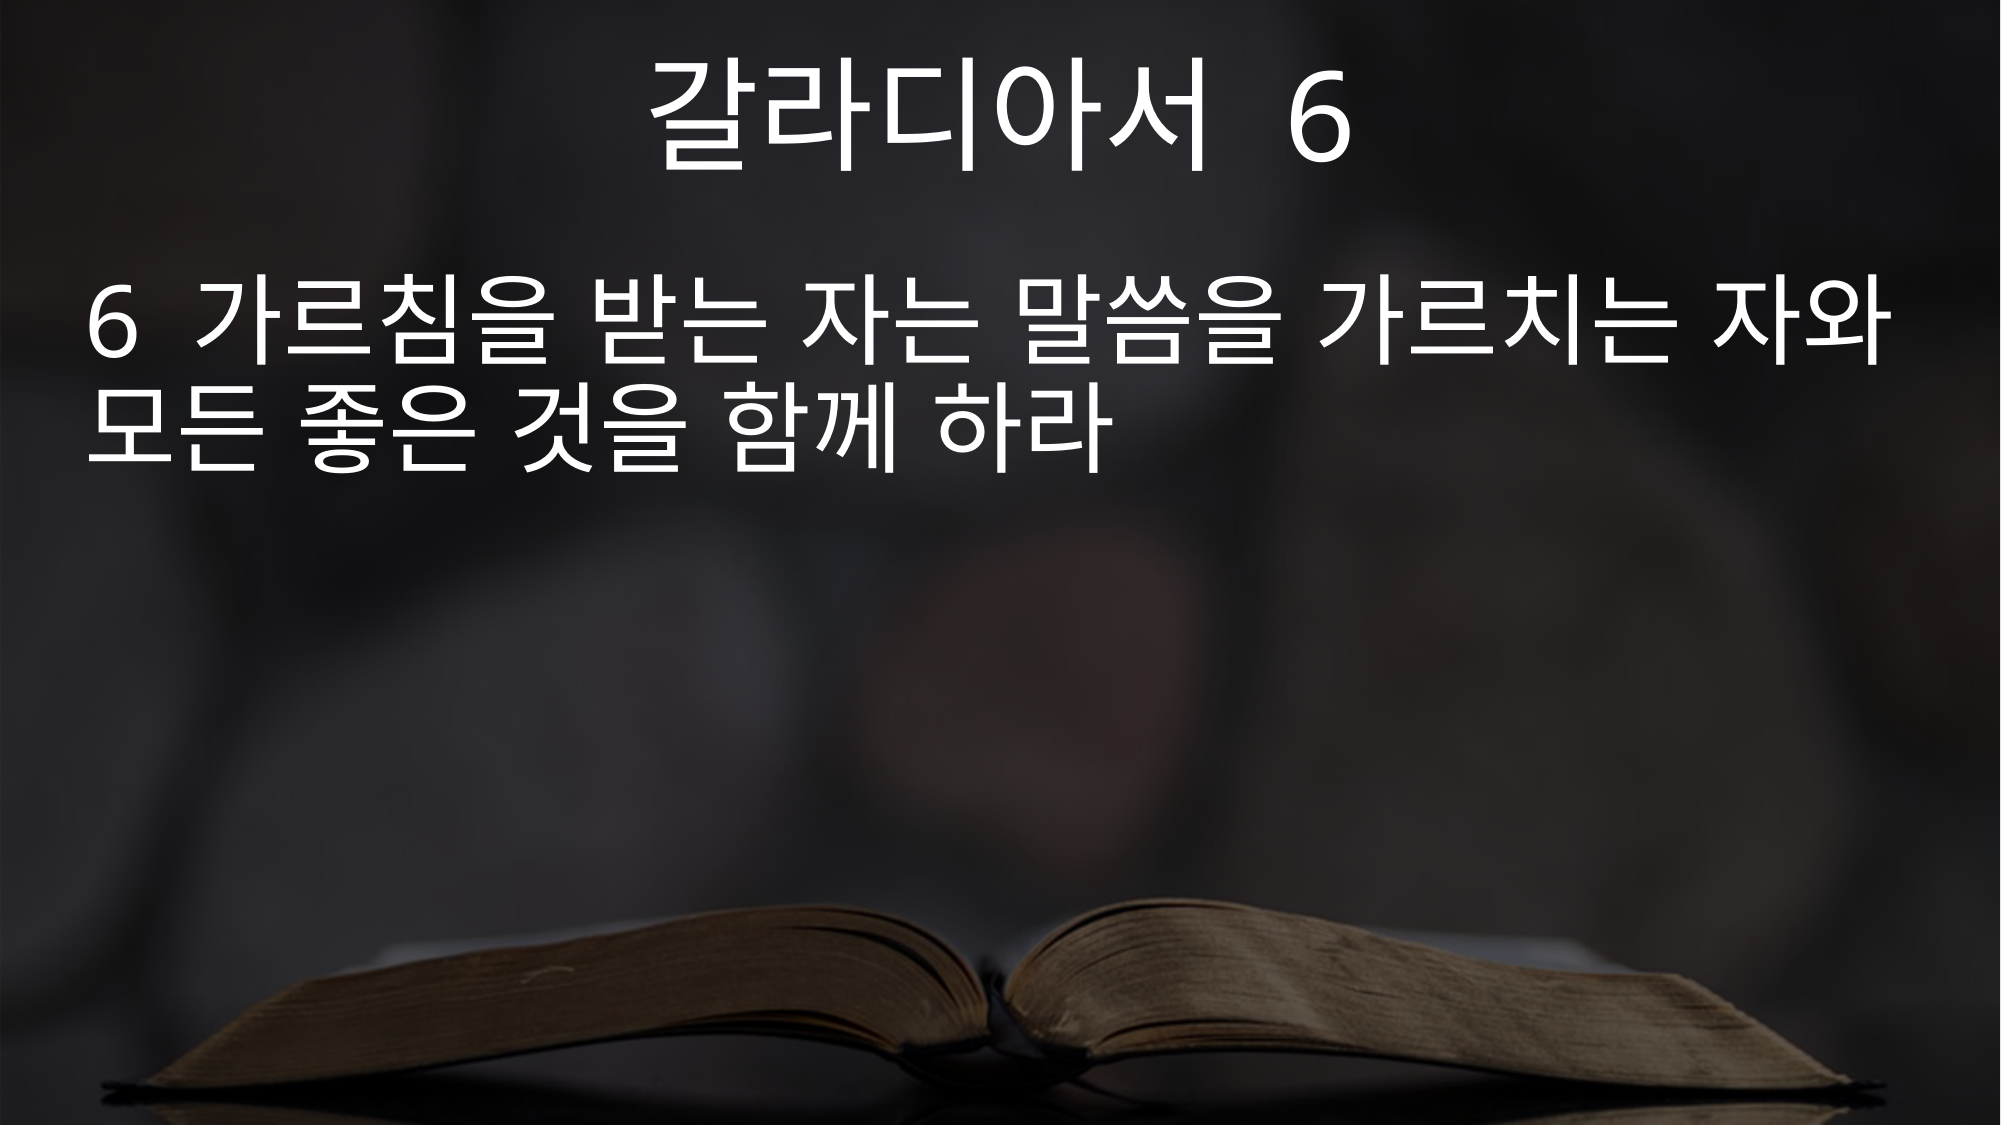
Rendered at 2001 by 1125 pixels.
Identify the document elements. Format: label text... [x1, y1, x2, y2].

picture [0, 0, 2001, 1125]
footer 갈라디아서 6 [0, 32, 2000, 192]
list 6 가르침을 받는 자는 말씀을 가르치는 자와 모든 좋은 것을 함께 하라 [69, 263, 1953, 423]
